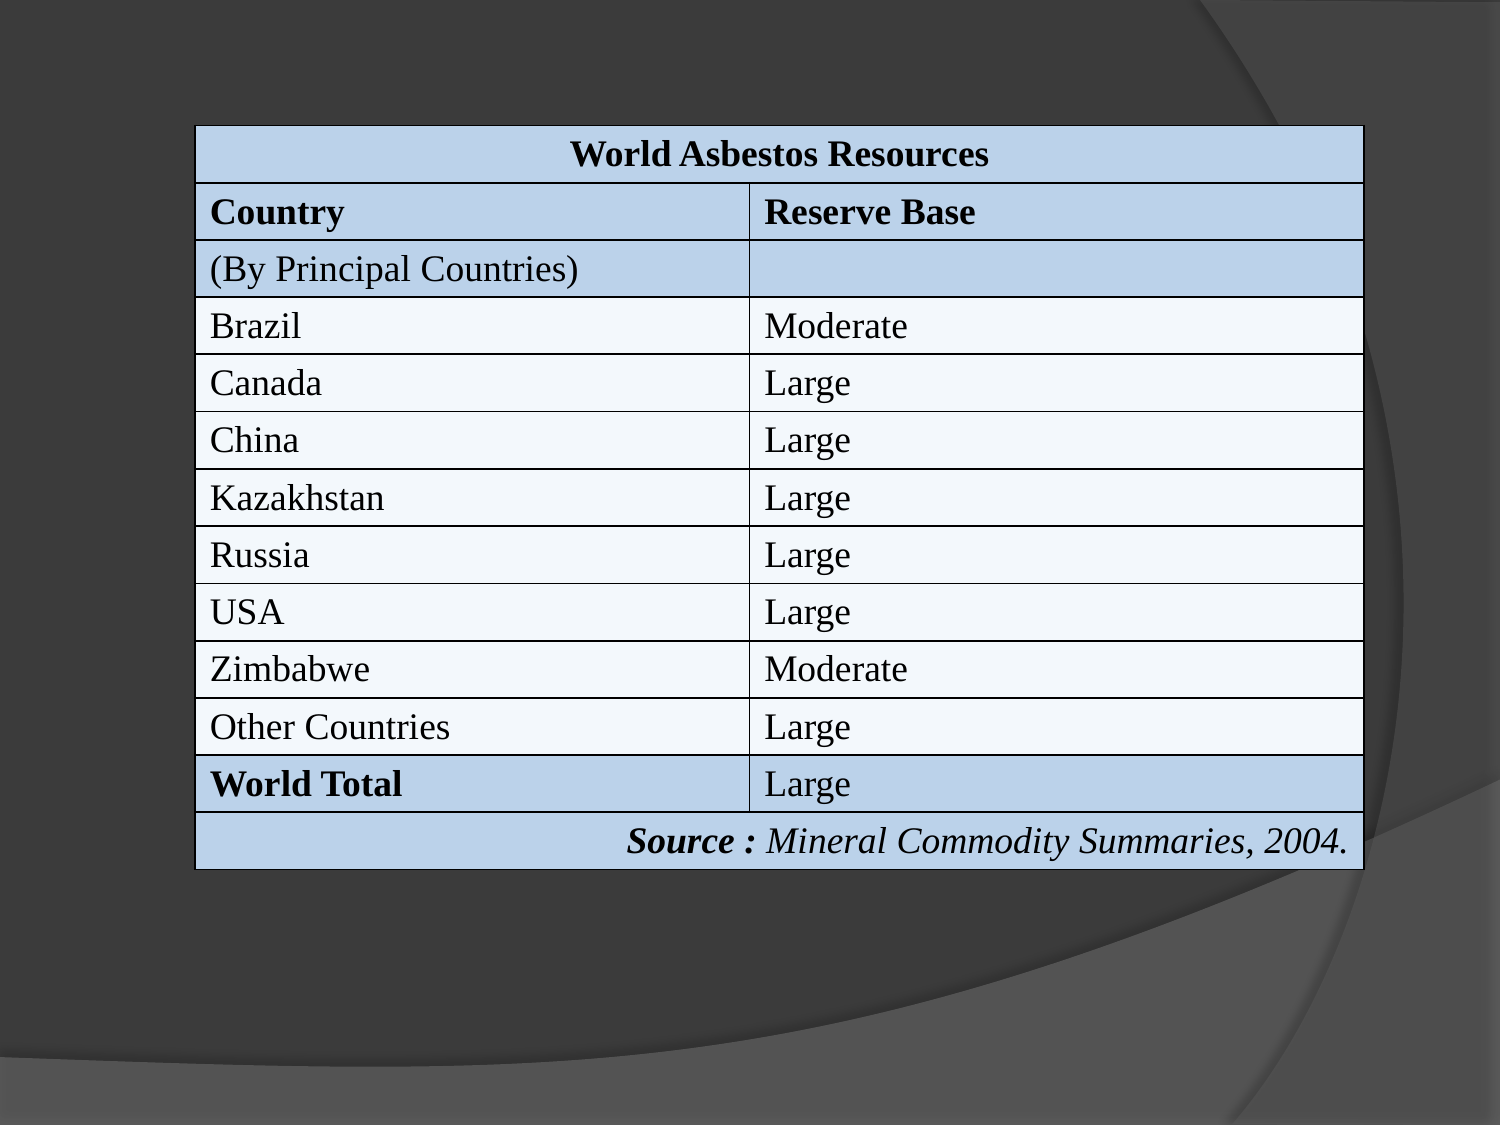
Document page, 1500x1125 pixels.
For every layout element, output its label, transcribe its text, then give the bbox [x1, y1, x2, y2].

table_cell China [196, 412, 749, 468]
table_cell Large [750, 699, 1363, 754]
table_cell Kazakhstan [196, 470, 749, 525]
table_cell (By Principal Countries) [196, 241, 749, 296]
table_header World Asbestos Resources [196, 126, 1363, 182]
table_cell Reserve Base [750, 184, 1363, 239]
table_cell Large [750, 527, 1363, 583]
table_cell Country [196, 184, 749, 239]
table_cell Canada [196, 355, 749, 411]
table_cell Large [750, 756, 1363, 811]
table_cell Zimbabwe [196, 642, 749, 697]
table_cell Source : Mineral Commodity Summaries, 2004. [196, 813, 1363, 869]
table_cell Large [750, 355, 1363, 411]
table_cell [750, 241, 1363, 296]
table_cell Moderate [750, 298, 1363, 353]
table_cell Other Countries [196, 699, 749, 754]
table_cell Large [750, 470, 1363, 525]
table_cell World Total [196, 756, 749, 811]
table_cell Brazil [196, 298, 749, 353]
table_cell Large [750, 584, 1363, 640]
table_cell Moderate [750, 642, 1363, 697]
table_cell Russia [196, 527, 749, 583]
table_cell USA [196, 584, 749, 640]
table_cell Large [750, 412, 1363, 468]
